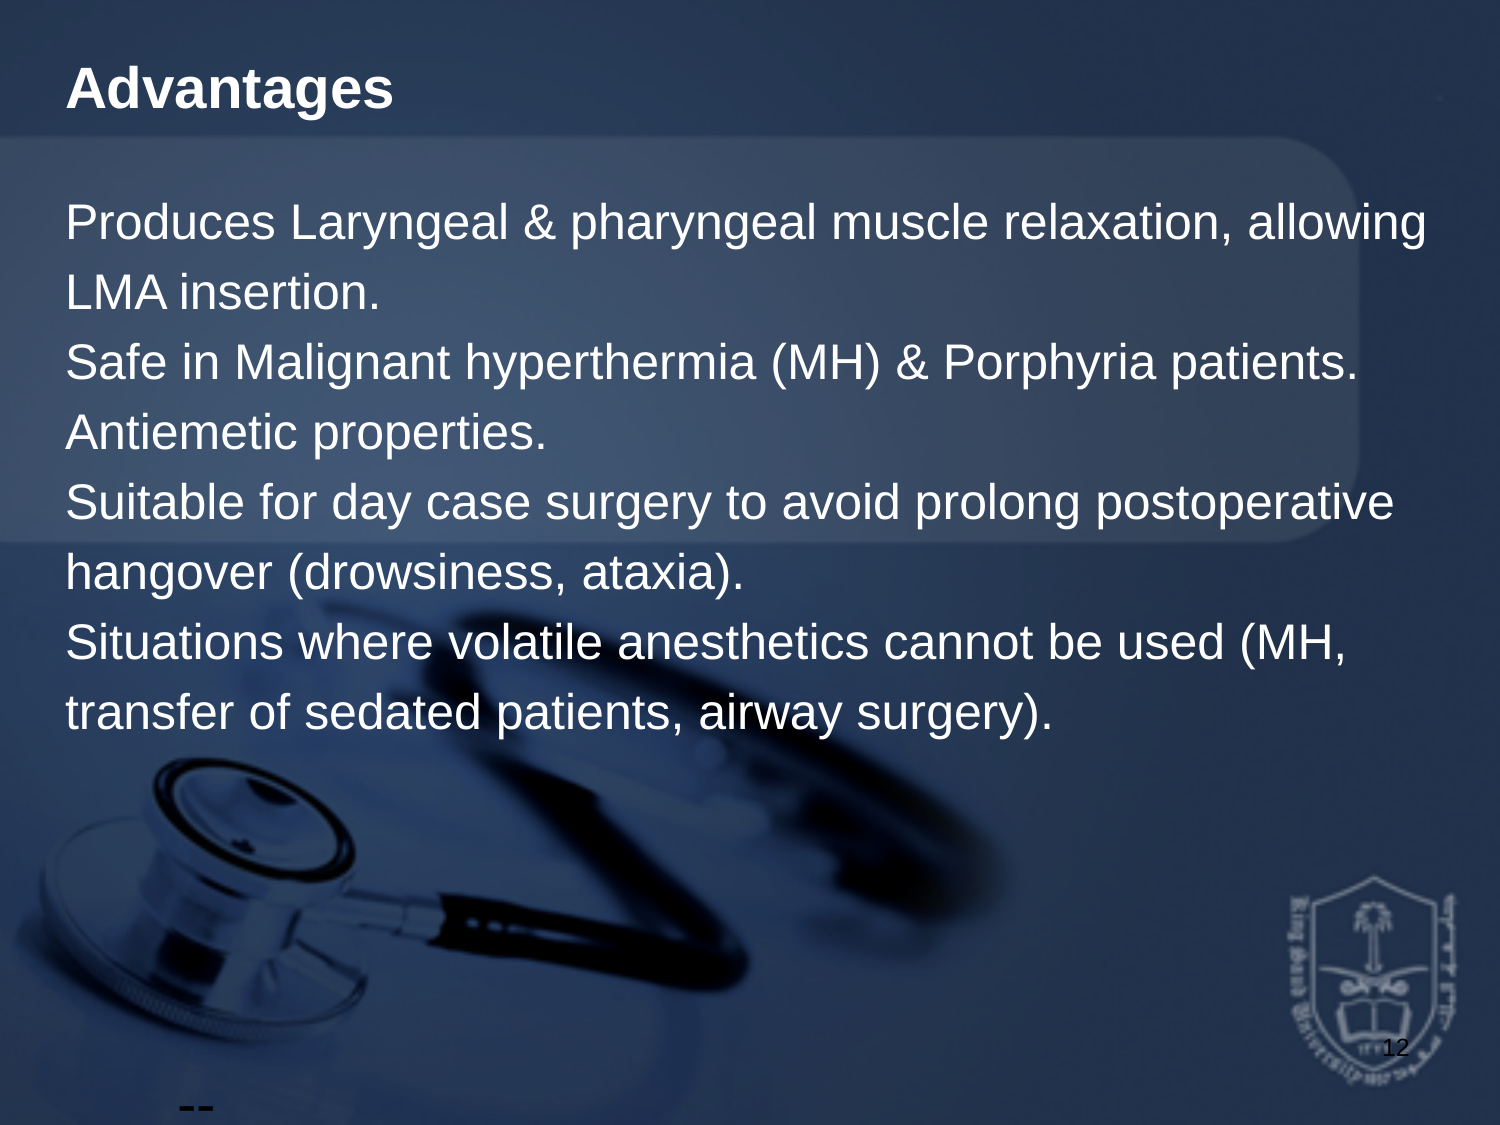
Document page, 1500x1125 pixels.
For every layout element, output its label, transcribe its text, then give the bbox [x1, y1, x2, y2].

list Produces Laryngeal & pharyngeal muscle relaxation, allowing LMA insertion. Safe in Malignant hyperthermia (MH) & Porphyria patients. Antiemetic properties. Suitable for day case surgery to avoid prolong postoperative hangover (drowsiness, ataxia). Situations where volatile anesthetics cannot be used (MH, transfer of sedated patients, airway surgery). -- [12, 182, 1500, 1081]
slide_number 12 [1074, 1024, 1426, 1103]
title Advantages [50, 99, 1425, 151]
picture [0, 0, 1500, 1125]
